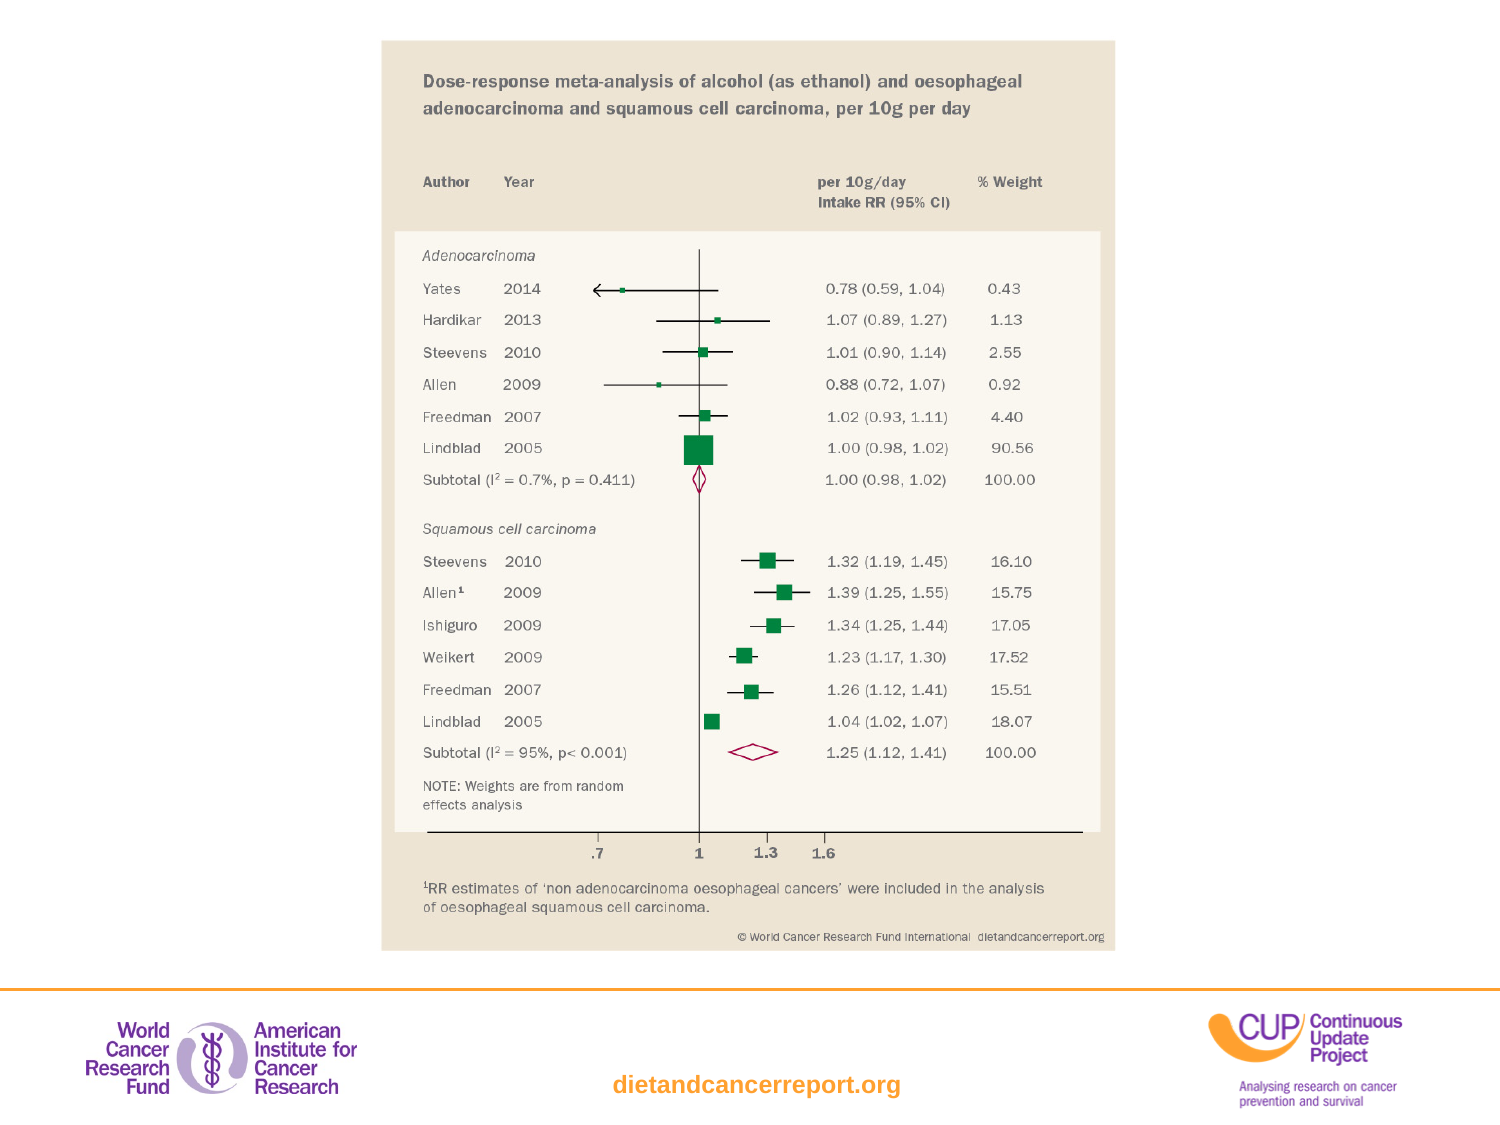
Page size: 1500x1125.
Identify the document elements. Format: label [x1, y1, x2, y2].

picture [357, 16, 1139, 974]
picture [86, 1022, 357, 1094]
picture [1207, 1013, 1403, 1109]
